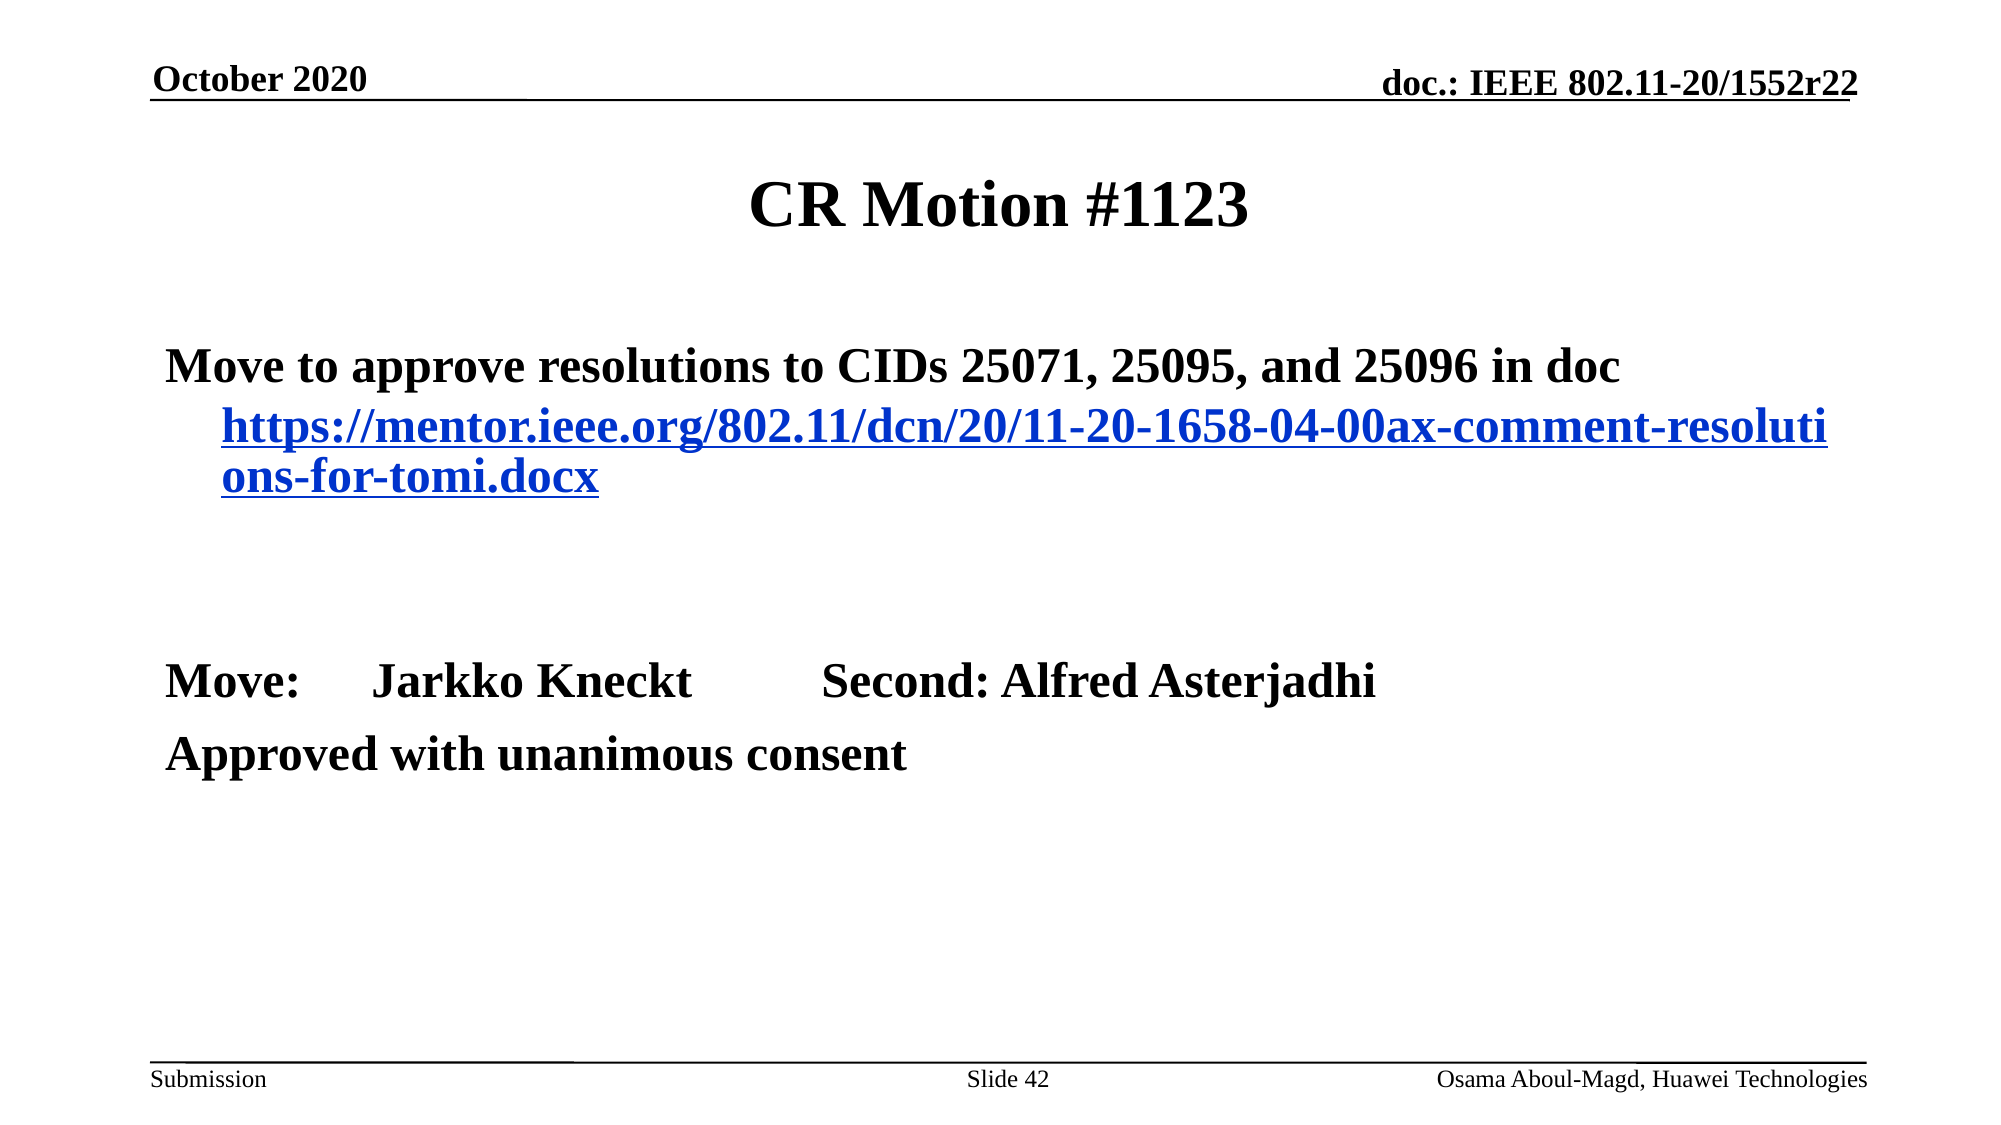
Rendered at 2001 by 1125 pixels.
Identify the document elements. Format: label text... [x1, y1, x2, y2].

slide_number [152, 54, 563, 100]
slide_number Slide 42 [950, 1061, 1067, 1123]
list Move to approve resolutions to CIDs 25071, 25095, and 25096 in doc https://mentor.ieee.org/802.11/dcn/20/11-20-1658-04-00ax-comment-resolutions-for-tomi.docx Move: Jarkko Kneckt Second: Alfred Asterjadhi Approved with unanimous consent [149, 324, 1850, 1000]
footer Osama Aboul-Magd, Huawei Technologies [1171, 1061, 1869, 1093]
title CR Motion #1123 [149, 112, 1850, 288]
